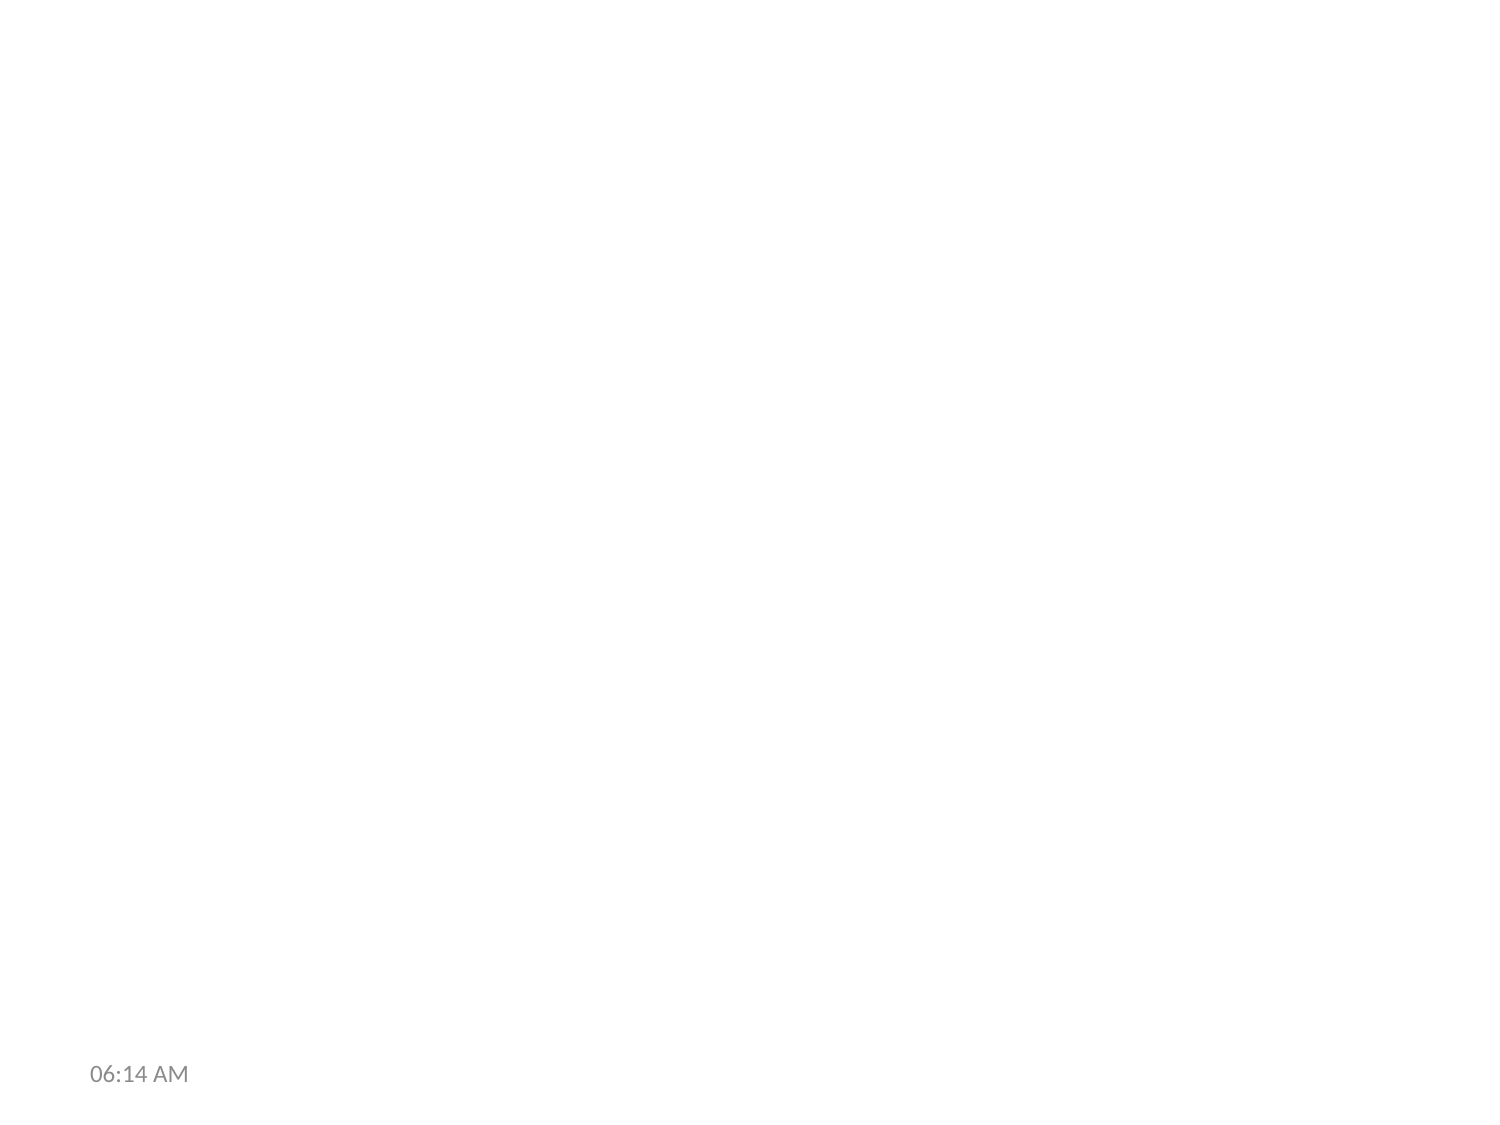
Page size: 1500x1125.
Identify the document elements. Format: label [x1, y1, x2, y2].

slide_number [75, 1042, 425, 1103]
